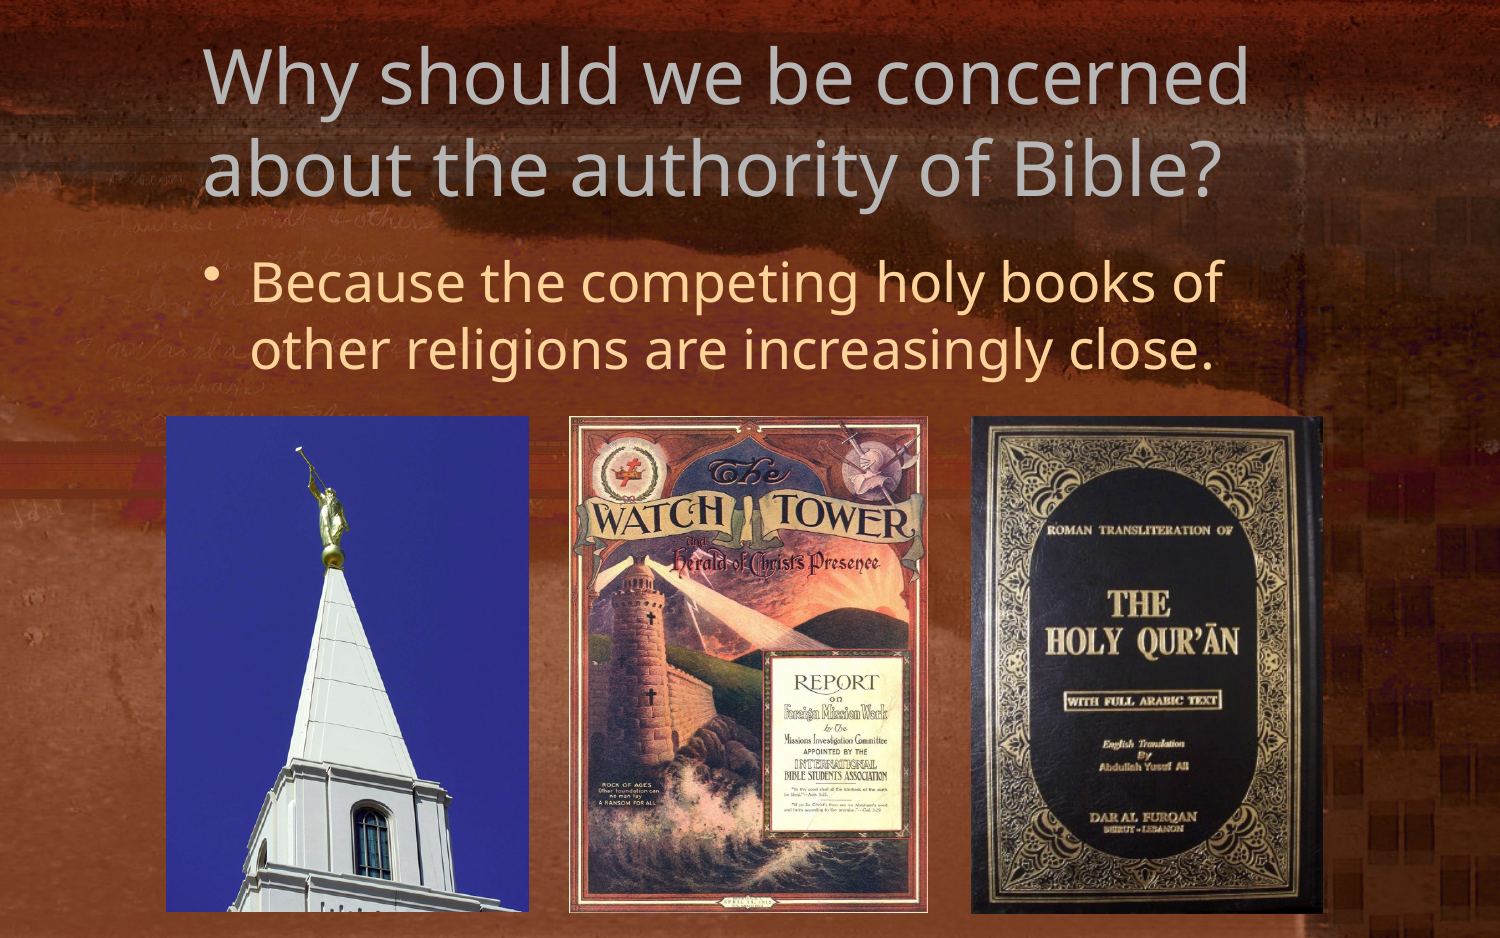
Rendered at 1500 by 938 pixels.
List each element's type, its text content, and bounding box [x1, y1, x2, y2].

list Because the competing holy books of other religions are increasingly close. [187, 240, 1313, 838]
picture [0, 0, 1500, 938]
text_box Why should we be concerned about the authority of Bible? [187, 0, 1313, 240]
